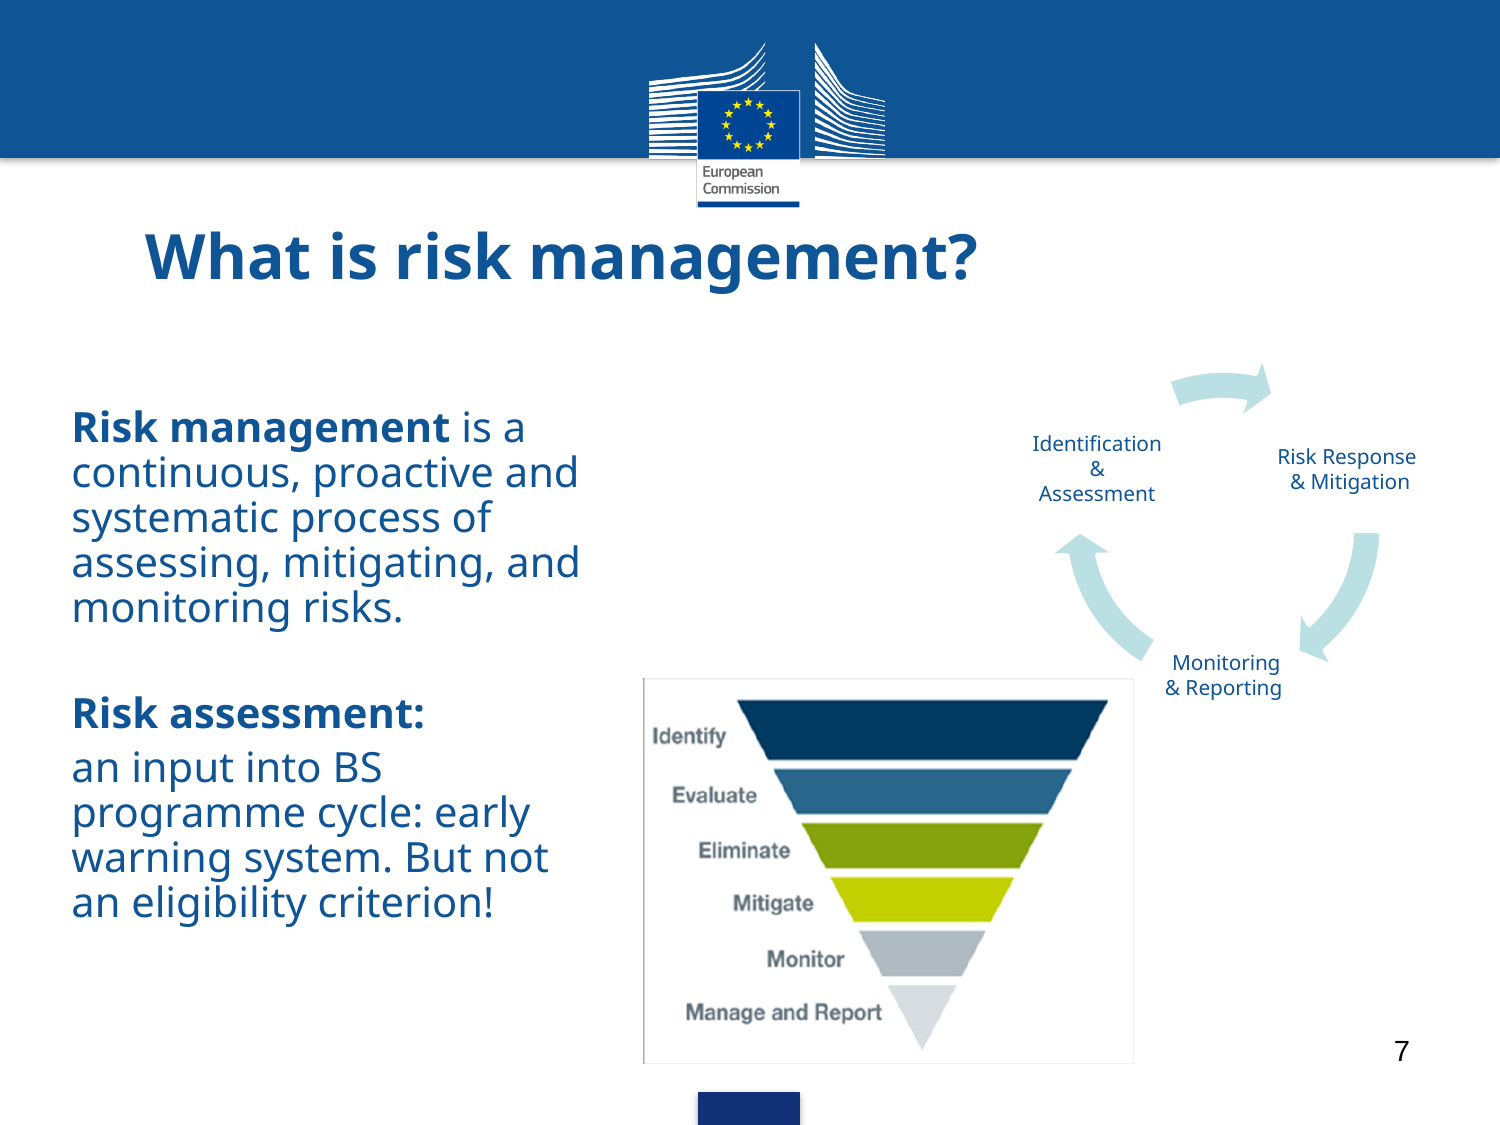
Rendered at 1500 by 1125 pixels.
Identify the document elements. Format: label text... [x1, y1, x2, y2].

picture [643, 677, 1135, 1064]
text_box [1021, 349, 1426, 752]
title What is risk management? [71, 177, 1423, 332]
slide_number 7 [1074, 1024, 1426, 1103]
list Risk management is a continuous, proactive and systematic process of assessing, mitigating, and monitoring risks. Risk assessment: an input into BS programme cycle: early warning system. But not an eligibility criterion! [0, 349, 609, 1125]
picture [649, 42, 885, 177]
